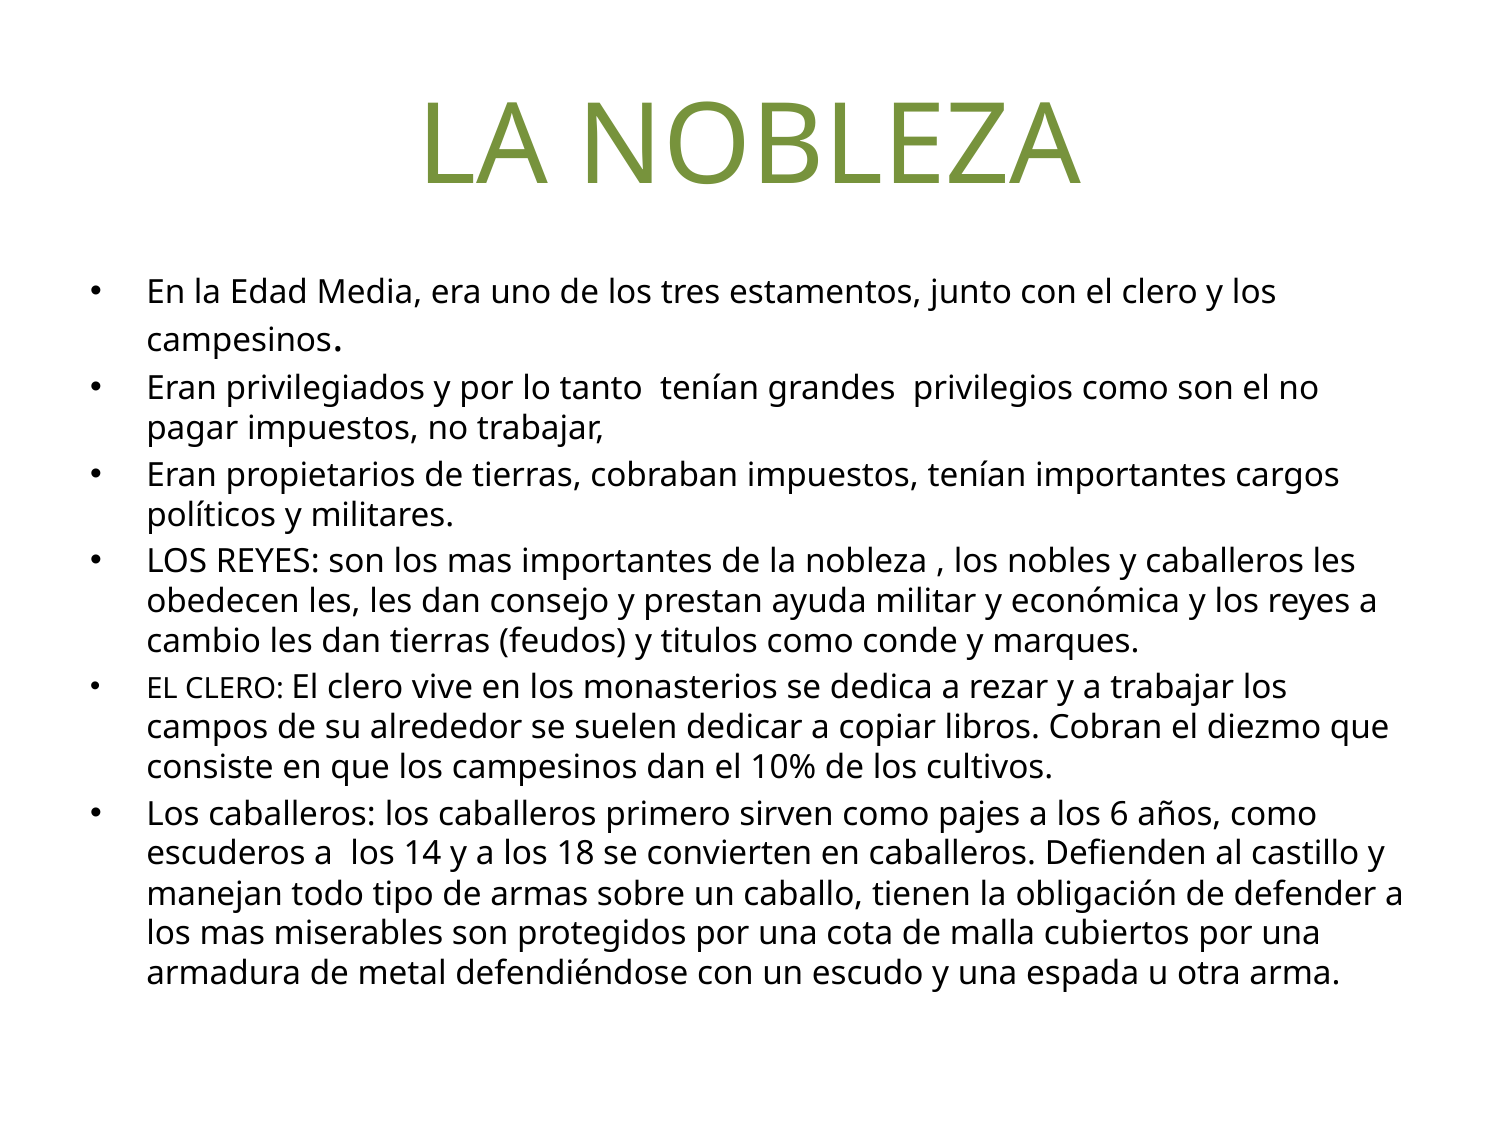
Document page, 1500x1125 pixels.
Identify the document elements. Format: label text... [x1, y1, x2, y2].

list En la Edad Media, era uno de los tres estamentos, junto con el clero y los campesinos. Eran privilegiados y por lo tanto tenían grandes privilegios como son el no pagar impuestos, no trabajar, Eran propietarios de tierras, cobraban impuestos, tenían importantes cargos políticos y militares. LOS REYES: son los mas importantes de la nobleza , los nobles y caballeros les obedecen les, les dan consejo y prestan ayuda militar y económica y los reyes a cambio les dan tierras (feudos) y titulos como conde y marques. EL CLERO: El clero vive en los monasterios se dedica a rezar y a trabajar los campos de su alrededor se suelen dedicar a copiar libros. Cobran el diezmo que consiste en que los campesinos dan el 10% de los cultivos. Los caballeros: los caballeros primero sirven como pajes a los 6 años, como escuderos a los 14 y a los 18 se convierten en caballeros. Defienden al castillo y manejan todo tipo de armas sobre un caballo, tienen la obligación de defender a los mas miserables son protegidos por una cota de malla cubiertos por una armadura de metal defendiéndose con un escudo y una espada u otra arma. [75, 262, 1425, 1005]
title LA NOBLEZA [75, 45, 1425, 233]
